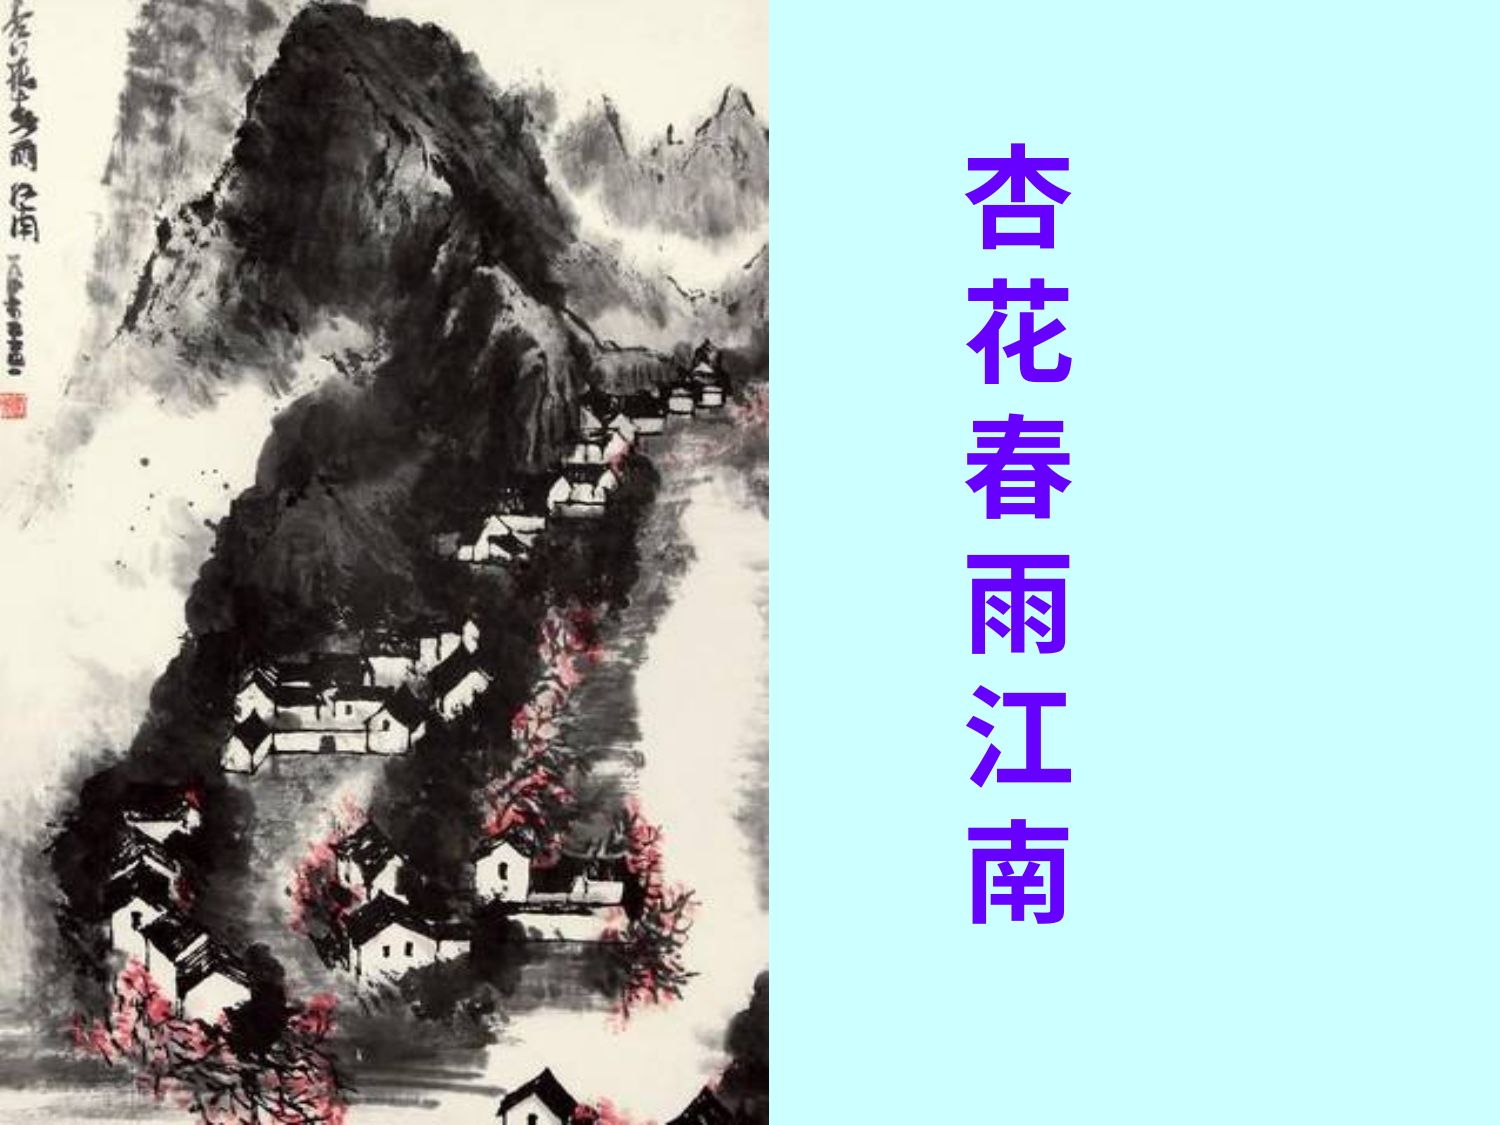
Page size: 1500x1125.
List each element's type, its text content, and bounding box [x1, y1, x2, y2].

text_box 杏 花 春 雨 江 南 [947, 119, 1090, 944]
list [0, 0, 769, 1125]
